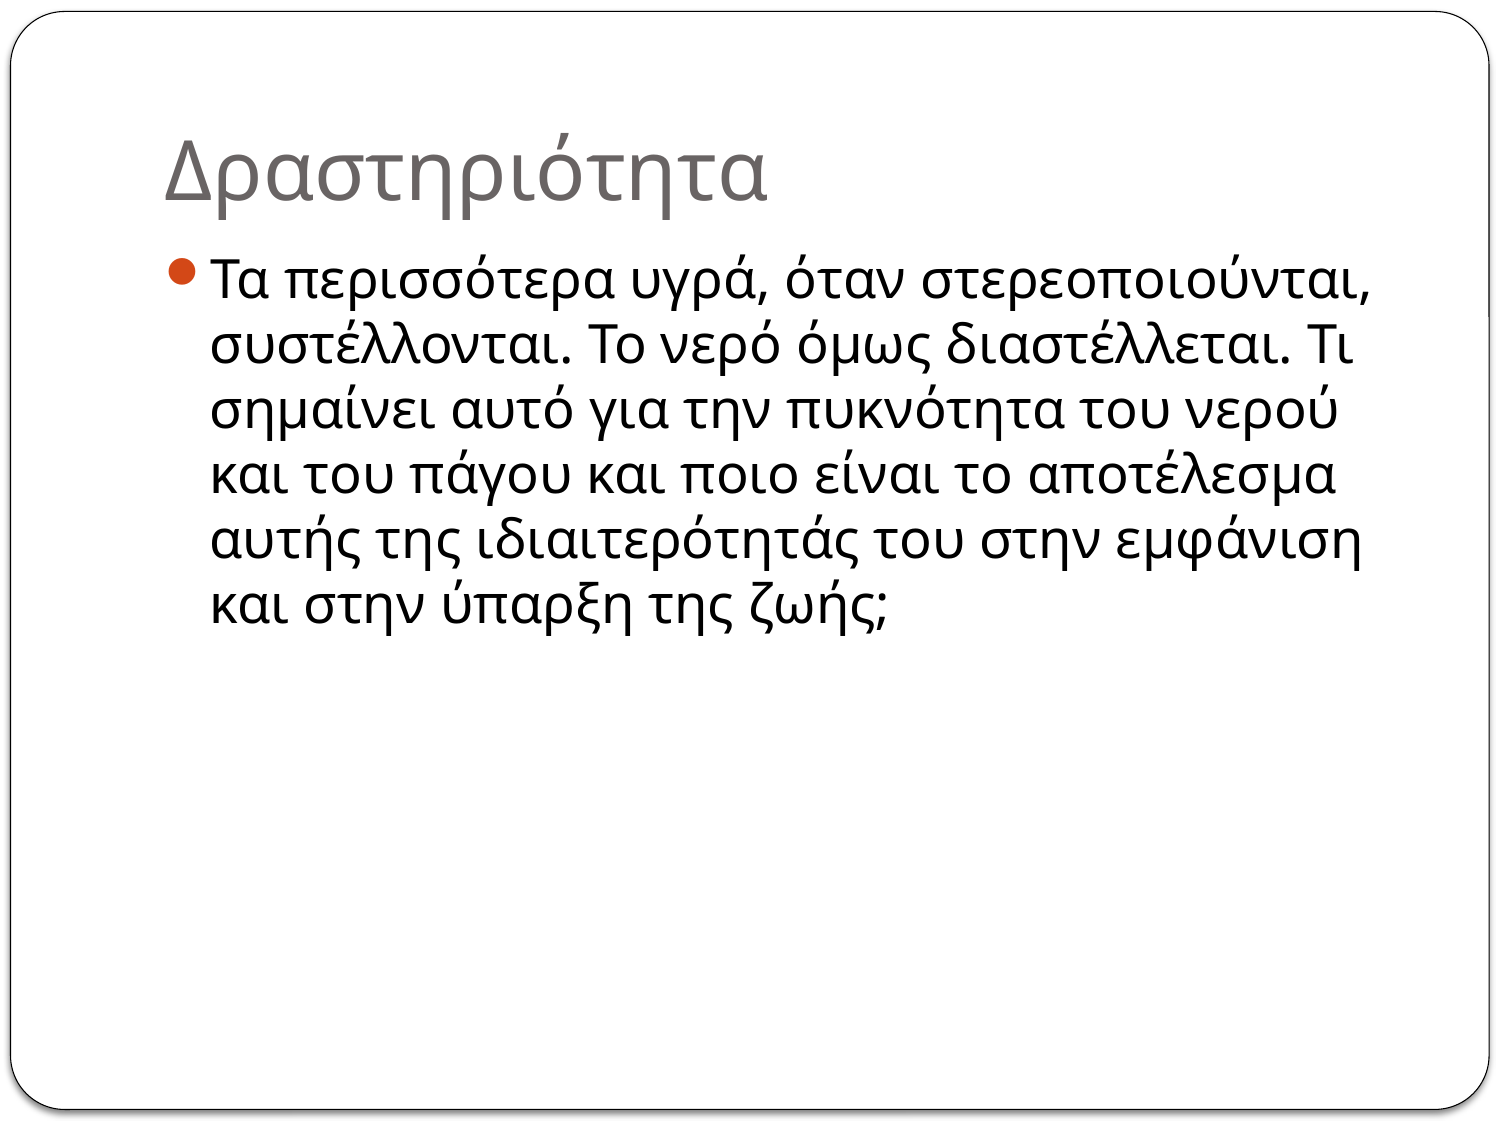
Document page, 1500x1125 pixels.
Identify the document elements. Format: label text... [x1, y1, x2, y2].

list Τα περισσότερα υγρά, όταν στερεοποιούνται, συστέλλονται. Το νερό όμως διαστέλλεται. Τι σημαίνει αυτό για την πυκνότητα του νερού και του πάγου και ποιο είναι το αποτέλεσμα αυτής της ιδιαιτερότητάς του στην εμφάνιση και στην ύπαρξη της ζωής; [150, 237, 1425, 988]
title Δραστηριότητα [150, 45, 1425, 233]
